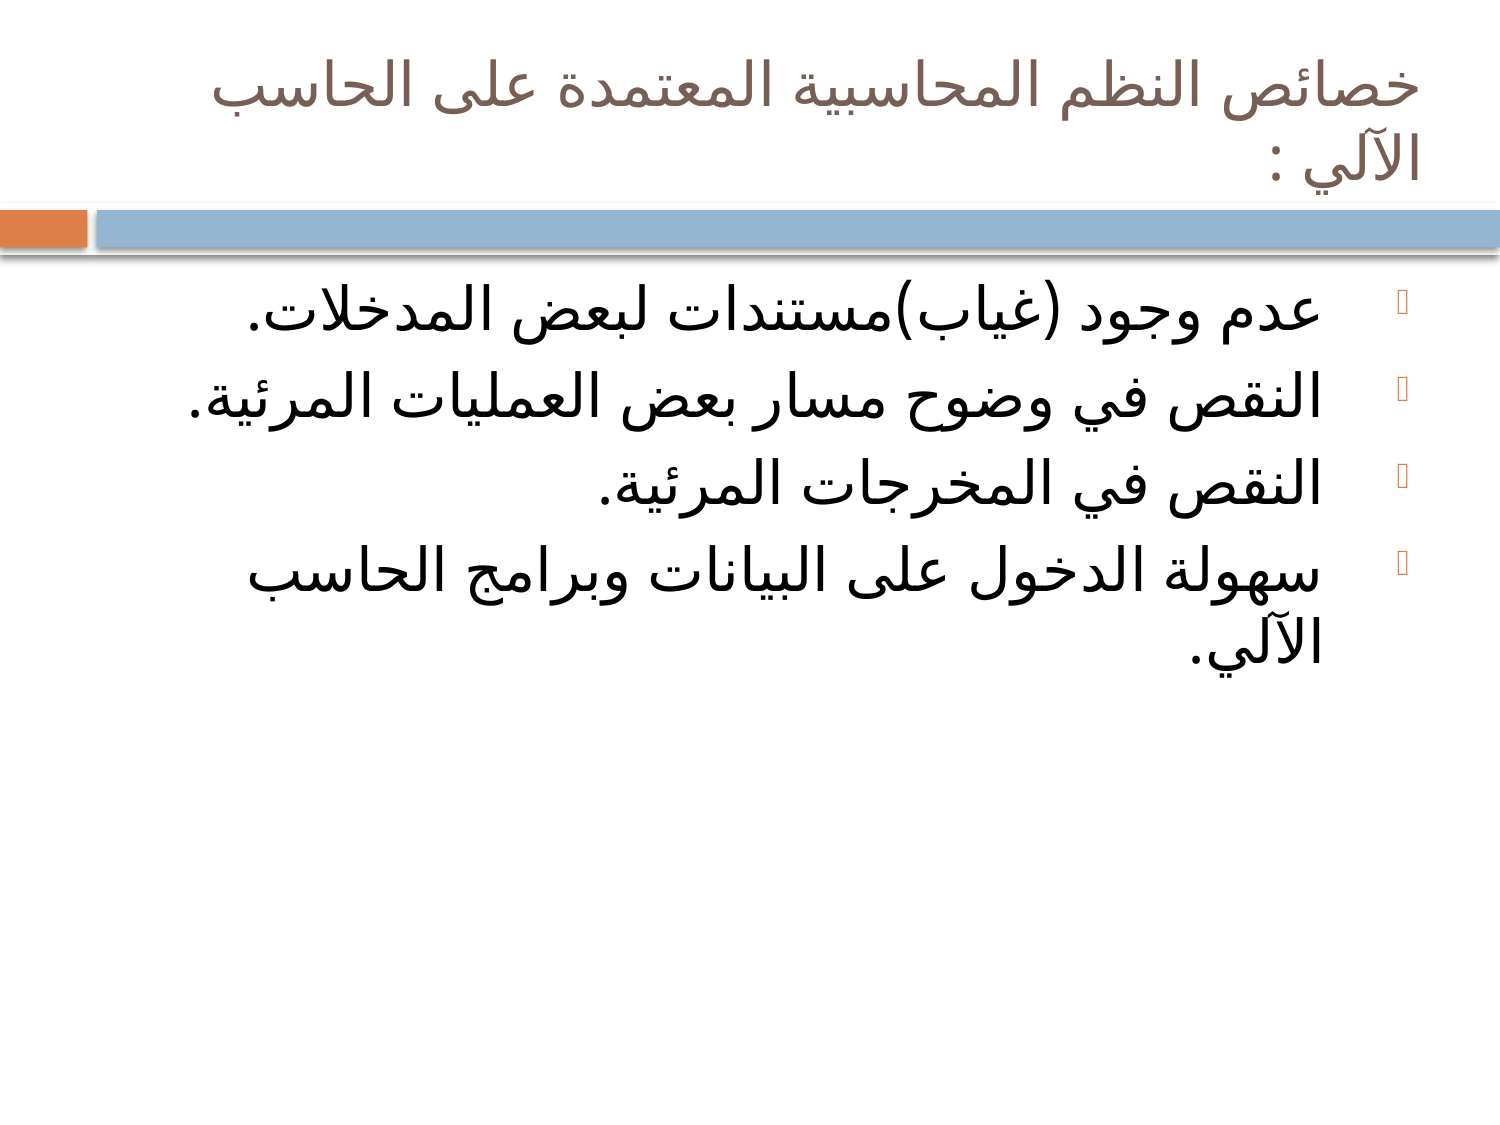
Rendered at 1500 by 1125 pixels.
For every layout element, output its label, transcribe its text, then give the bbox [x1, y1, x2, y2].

list عدم وجود (غياب)مستندات لبعض المدخلات. النقص في وضوح مسار بعض العمليات المرئية. النقص في المخرجات المرئية. سهولة الدخول على البيانات وبرامج الحاسب الآلي. [100, 262, 1438, 1000]
title خصائص النظم المحاسبية المعتمدة على الحاسب الآلي : [100, 37, 1438, 200]
